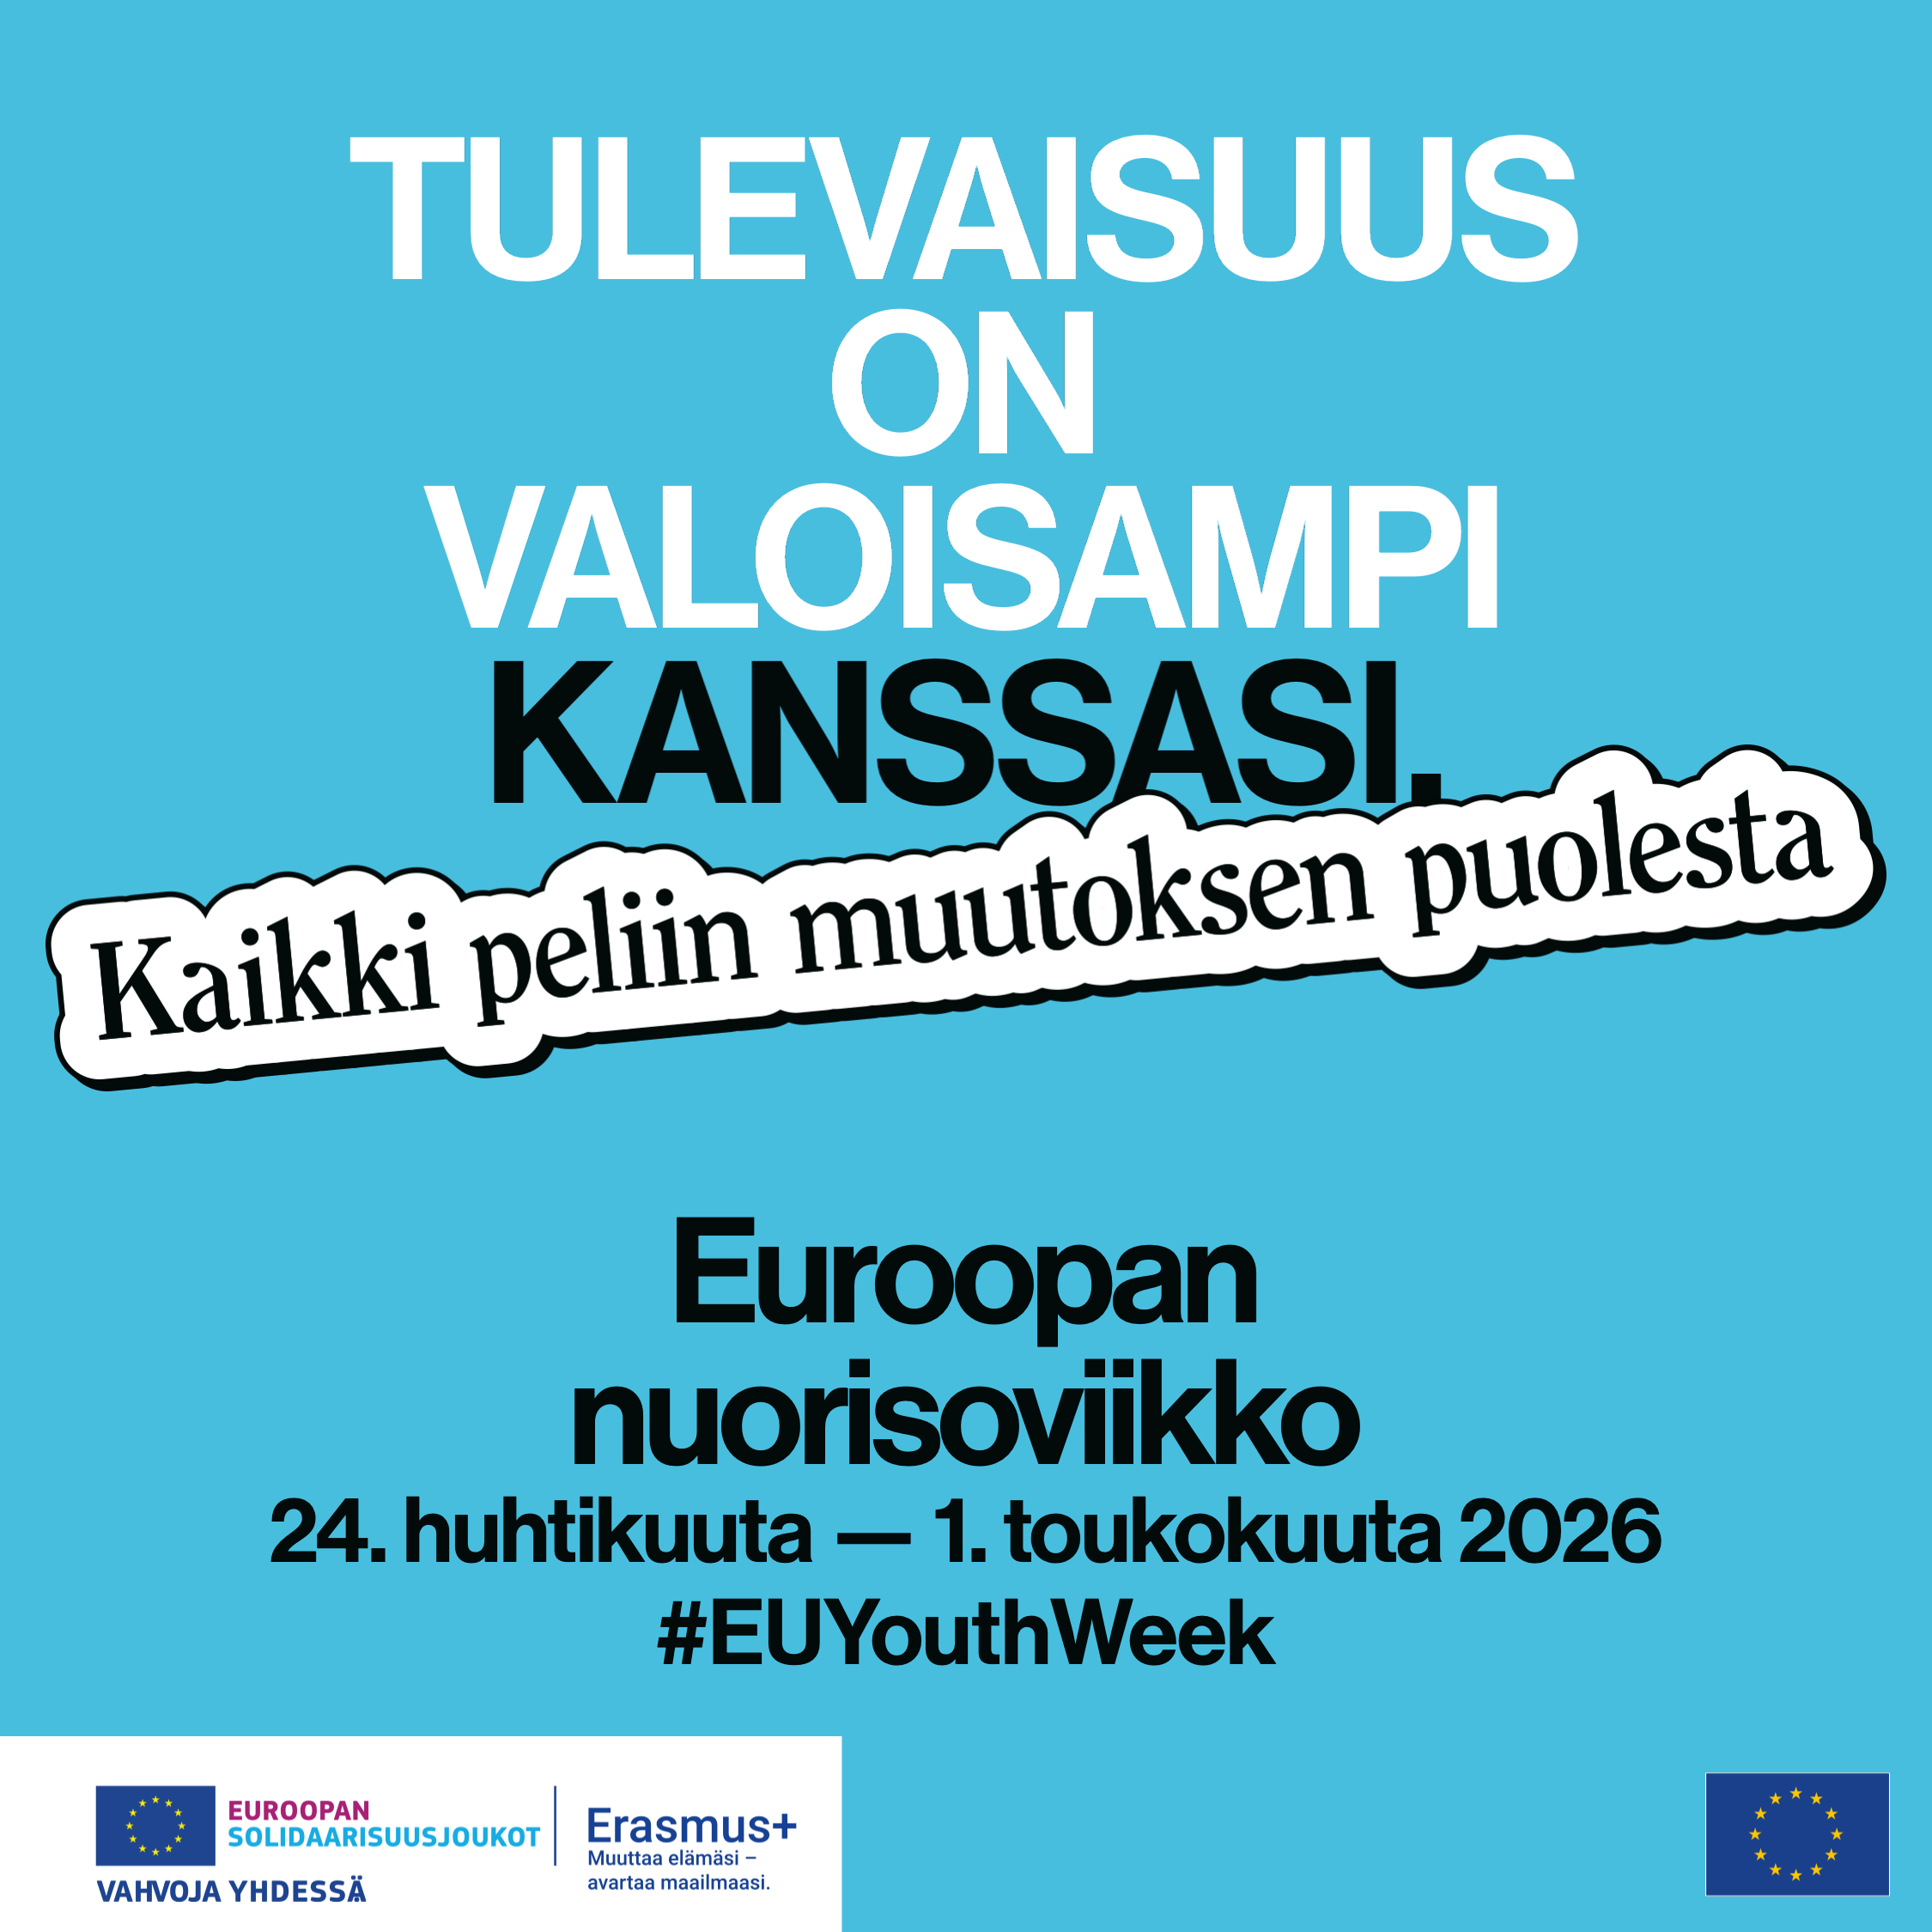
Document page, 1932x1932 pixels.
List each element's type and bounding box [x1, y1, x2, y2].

picture [0, 1736, 1891, 1932]
picture [46, 108, 1886, 1688]
